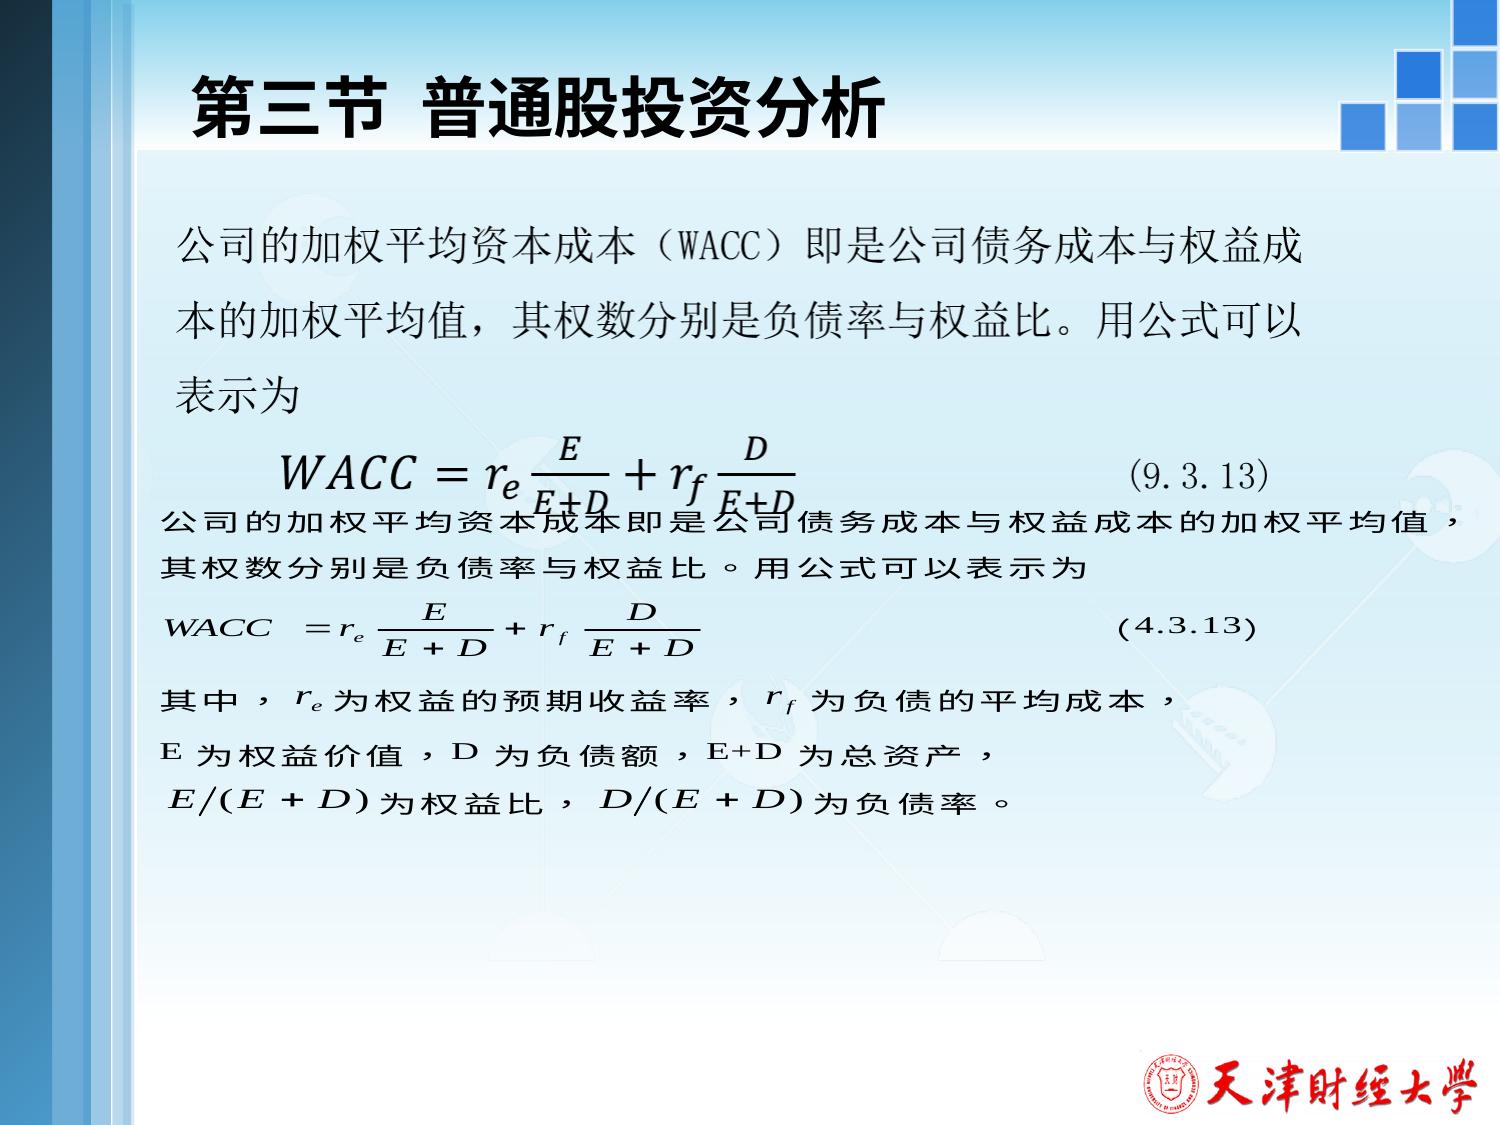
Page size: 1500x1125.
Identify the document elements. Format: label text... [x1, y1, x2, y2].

title 第三节 普通股投资分析 [174, 75, 1175, 138]
picture [1131, 1049, 1500, 1119]
text_box [159, 196, 1353, 501]
picture [132, 150, 1500, 965]
